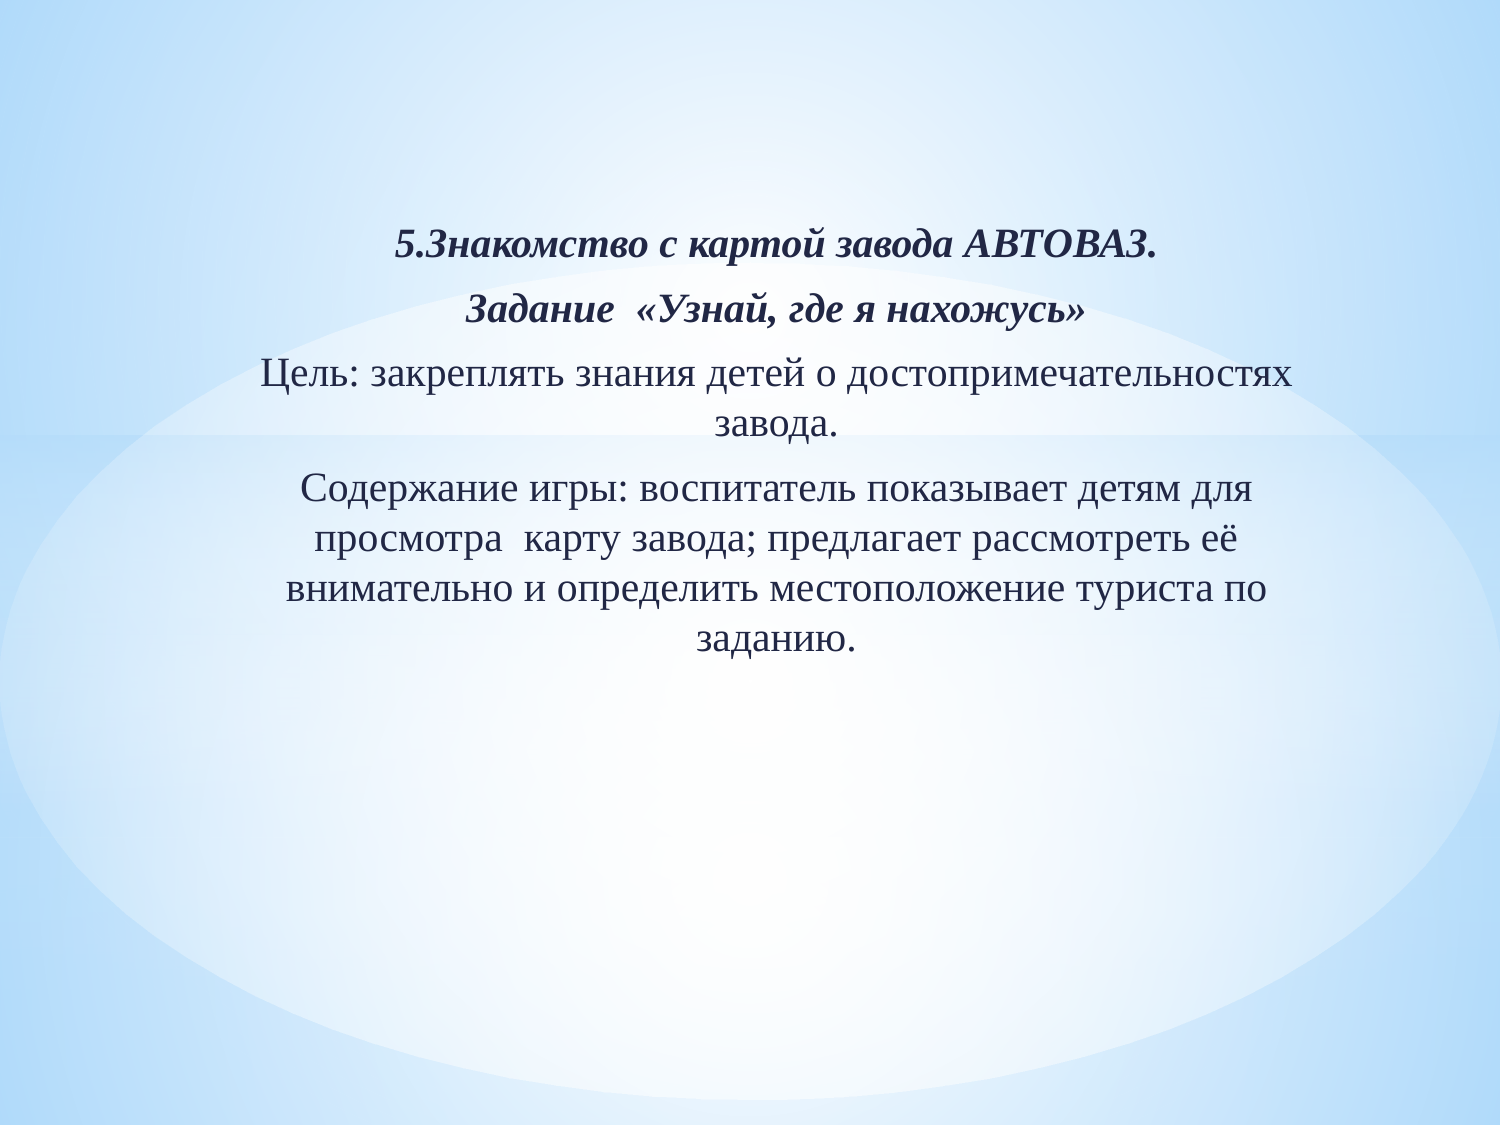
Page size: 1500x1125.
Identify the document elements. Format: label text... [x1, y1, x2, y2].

list 5.Знакомство с картой завода АВТОВАЗ. Задание «Узнай, где я нахожусь» Цель: закреплять знания детей о достопримечательностях завода. Содержание игры: воспитатель показывает детям для просмотра карту завода; предлагает рассмотреть её внимательно и определить местоположение туриста по заданию. [242, 208, 1312, 893]
